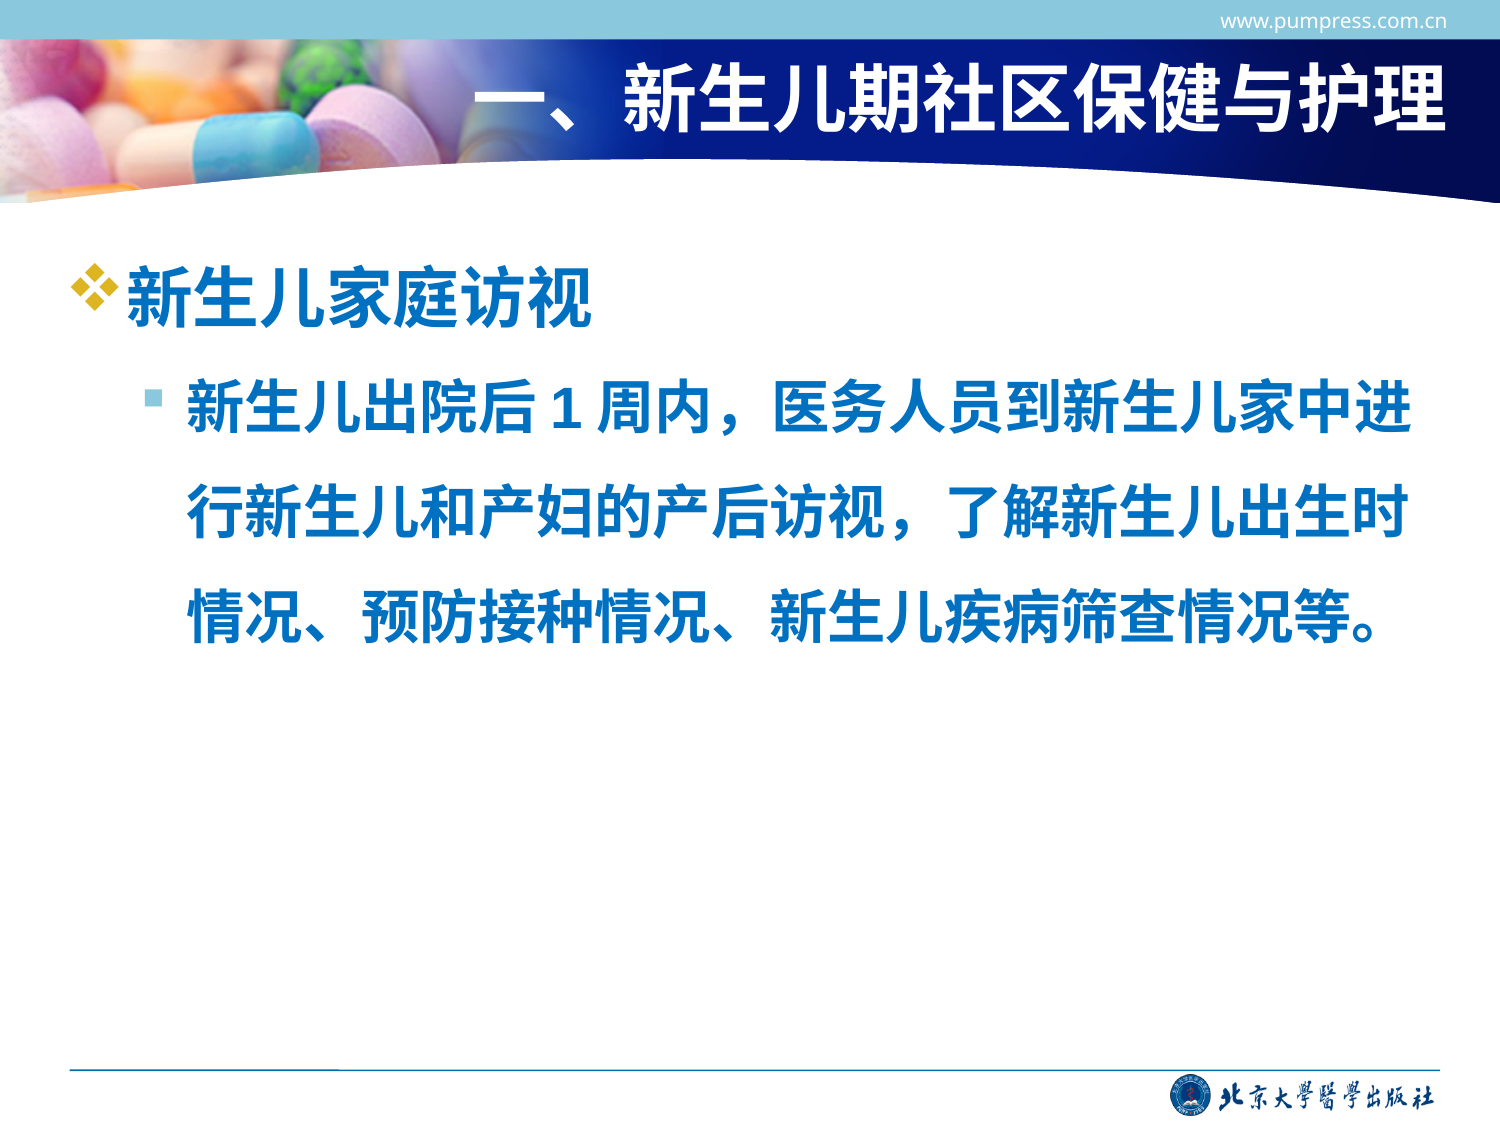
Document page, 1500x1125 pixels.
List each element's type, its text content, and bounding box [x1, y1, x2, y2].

title 一、新生儿期社区保健与护理 [137, 49, 1463, 143]
picture [1170, 1074, 1436, 1118]
picture [0, 40, 1500, 203]
list 新生儿家庭访视 新生儿出院后1周内，医务人员到新生儿家中进行新生儿和产妇的产后访视，了解新生儿出生时情况、预防接种情况、新生儿疾病筛查情况等。 [49, 207, 1448, 1026]
slide_number www.pumpress.com.cn [1024, 0, 1463, 38]
